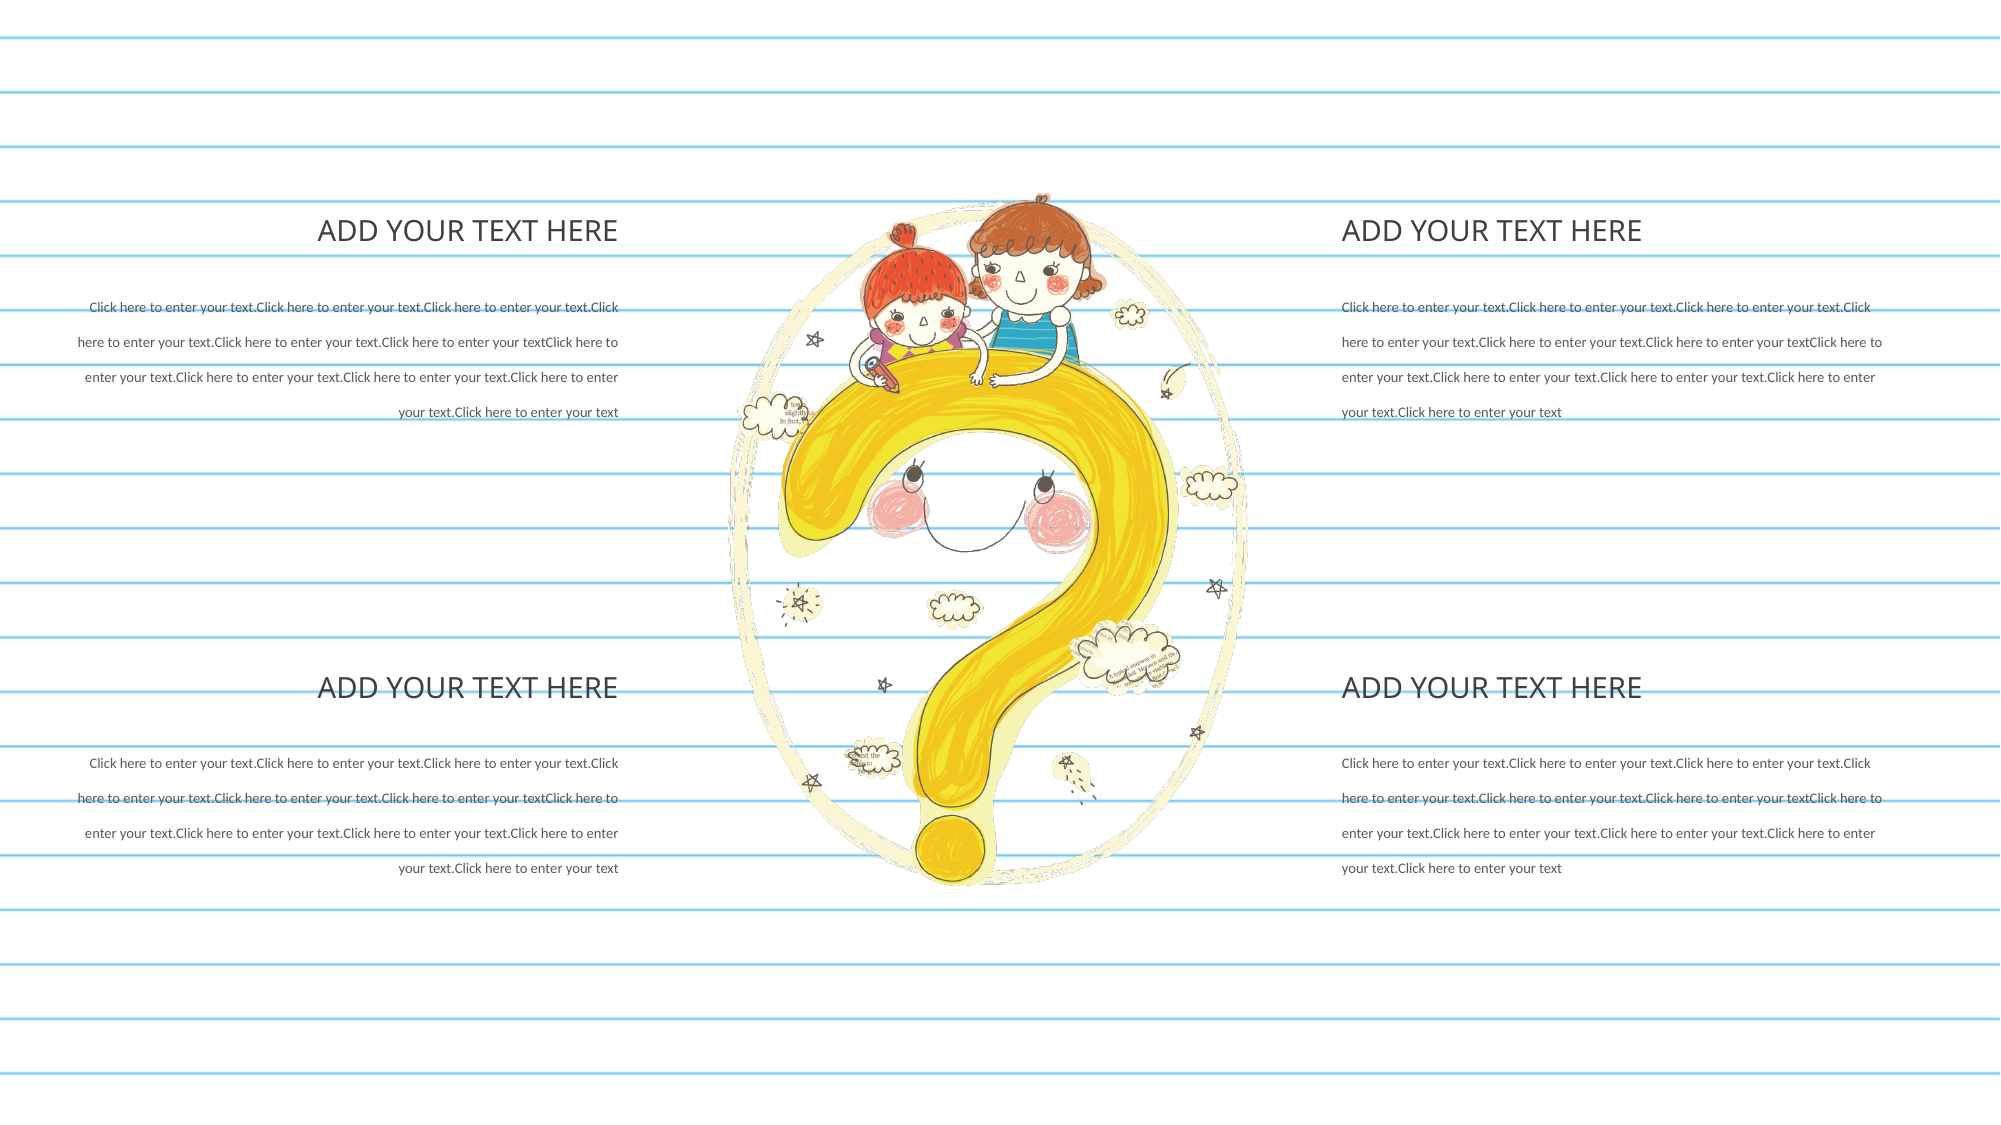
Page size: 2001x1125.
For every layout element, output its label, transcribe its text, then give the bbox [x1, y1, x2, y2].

text_box ADD YOUR TEXT HERE [160, 661, 634, 712]
text_box ADD YOUR TEXT HERE [1327, 205, 1801, 255]
text_box Click here to enter your text.Click here to enter your text.Click here to enter your text.Click here to enter your text.Click here to enter your text.Click here to enter your textClick here to enter your text.Click here to enter your text.Click here to enter your text.Click here to enter your text.Click here to enter your text [1327, 729, 1910, 885]
text_box ADD YOUR TEXT HERE [1327, 661, 1801, 712]
text_box Click here to enter your text.Click here to enter your text.Click here to enter your text.Click here to enter your text.Click here to enter your text.Click here to enter your textClick here to enter your text.Click here to enter your text.Click here to enter your text.Click here to enter your text.Click here to enter your text [50, 729, 634, 885]
text_box Click here to enter your text.Click here to enter your text.Click here to enter your text.Click here to enter your text.Click here to enter your text.Click here to enter your textClick here to enter your text.Click here to enter your text.Click here to enter your text.Click here to enter your text.Click here to enter your text [50, 272, 634, 428]
text_box Click here to enter your text.Click here to enter your text.Click here to enter your text.Click here to enter your text.Click here to enter your text.Click here to enter your textClick here to enter your text.Click here to enter your text.Click here to enter your text.Click here to enter your text.Click here to enter your text [1327, 272, 1910, 428]
picture [0, 0, 2001, 1118]
text_box ADD YOUR TEXT HERE [160, 205, 634, 255]
